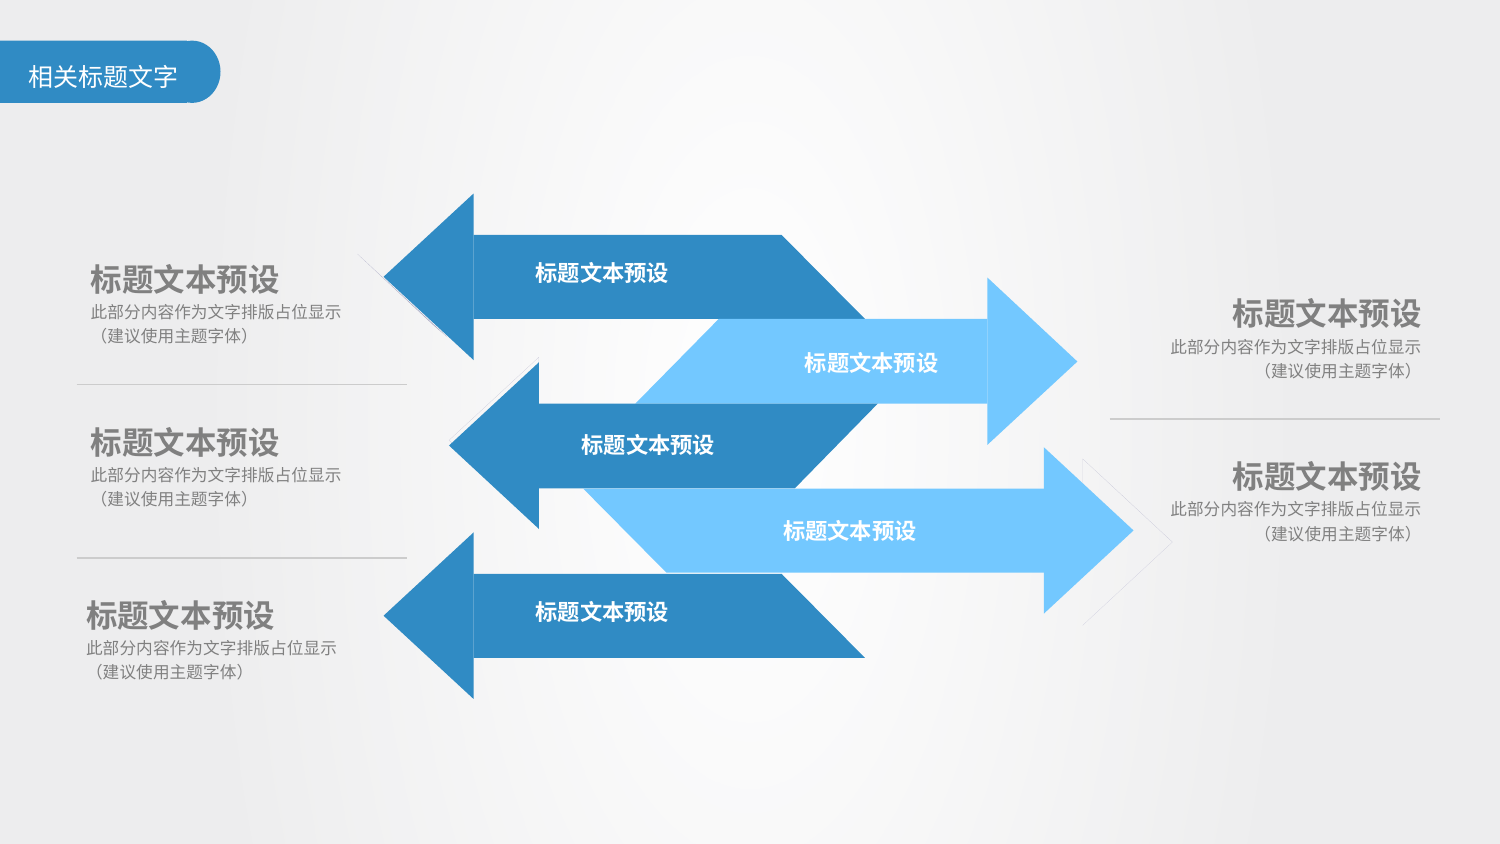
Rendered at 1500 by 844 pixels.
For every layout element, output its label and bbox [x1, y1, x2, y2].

text_box [76, 170, 448, 697]
text_box [1068, 294, 1441, 558]
text_box [452, 193, 866, 360]
text_box [450, 532, 866, 700]
picture [0, 0, 1500, 844]
text_box [582, 446, 1134, 614]
text_box [635, 277, 1078, 445]
text_box [1139, 566, 1147, 574]
text_box [452, 361, 879, 530]
